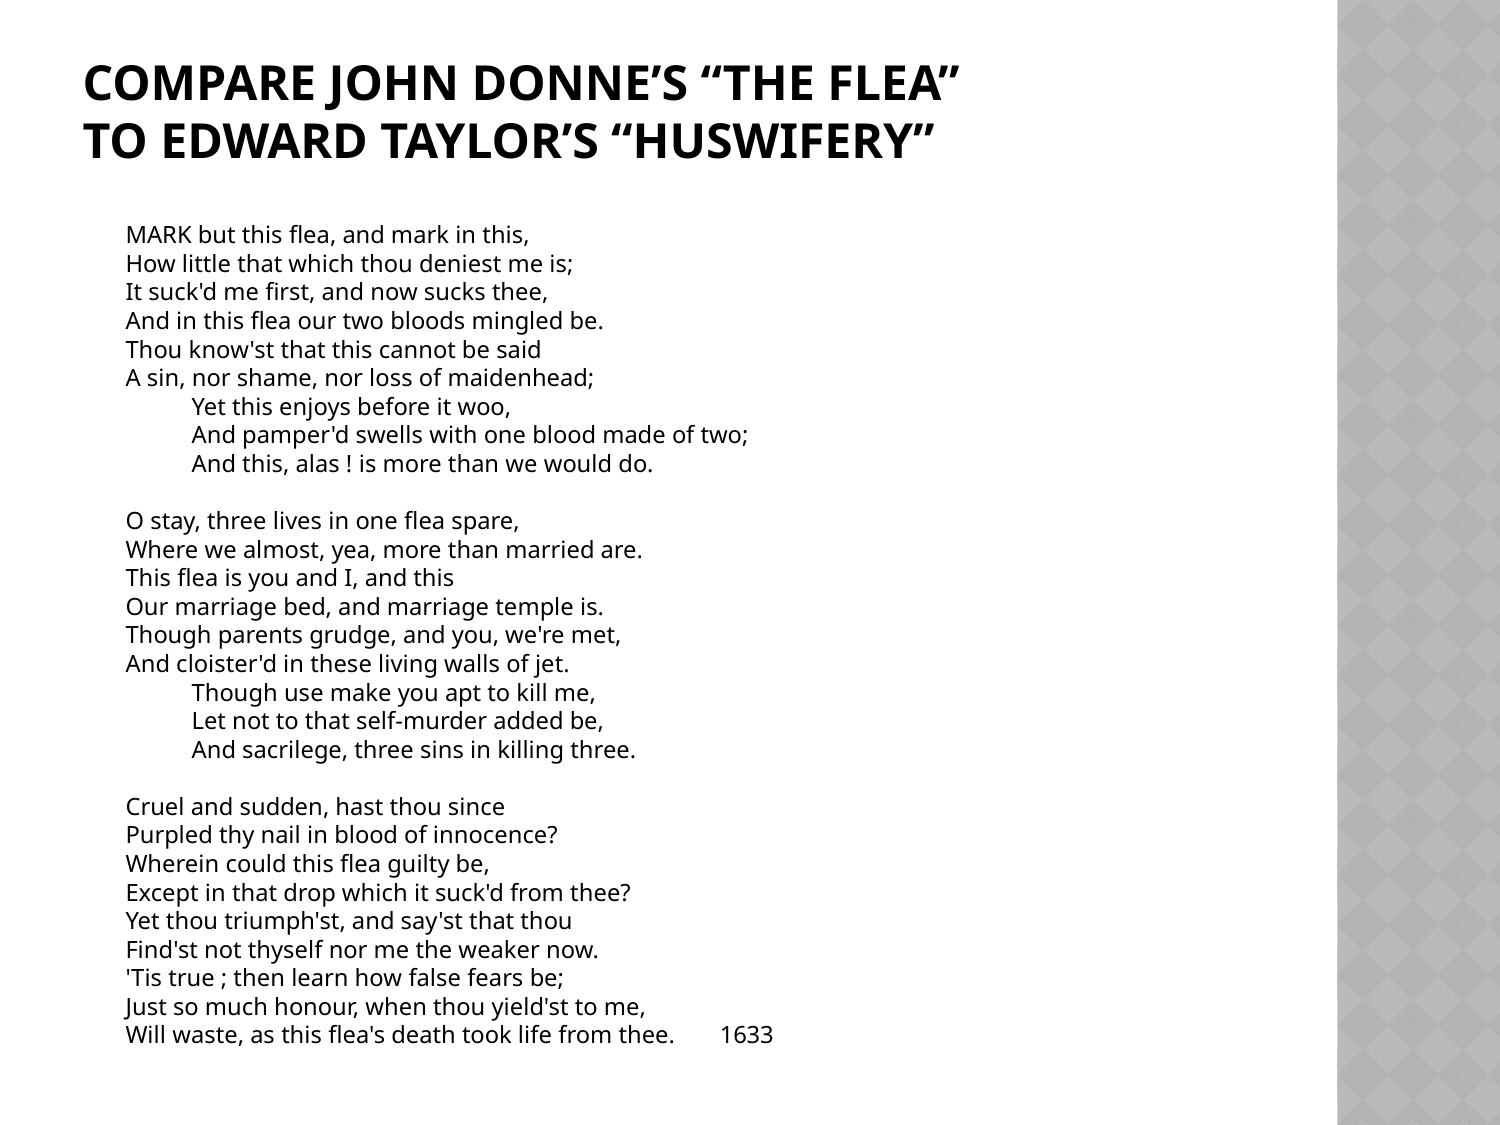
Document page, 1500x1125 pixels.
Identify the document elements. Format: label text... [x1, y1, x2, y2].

list MARK but this flea, and mark in this, How little that which thou deniest me is; It suck'd me first, and now sucks thee, And in this flea our two bloods mingled be. Thou know'st that this cannot be said A sin, nor shame, nor loss of maidenhead; Yet this enjoys before it woo, And pamper'd swells with one blood made of two; And this, alas ! is more than we would do. O stay, three lives in one flea spare, Where we almost, yea, more than married are. This flea is you and I, and this Our marriage bed, and marriage temple is. Though parents grudge, and you, we're met, And cloister'd in these living walls of jet. Though use make you apt to kill me, Let not to that self-murder added be, And sacrilege, three sins in killing three. Cruel and sudden, hast thou since Purpled thy nail in blood of innocence? Wherein could this flea guilty be, Except in that drop which it suck'd from thee? Yet thou triumph'st, and say'st that thou Find'st not thyself nor me the weaker now. 'Tis true ; then learn how false fears be; Just so much honour, when thou yield'st to me, Will waste, as this flea's death took life from thee. 1633 [75, 212, 1263, 1059]
title Compare John Donne’s “The Flea” to Edward Taylor’s “Huswifery” [75, 52, 1263, 212]
